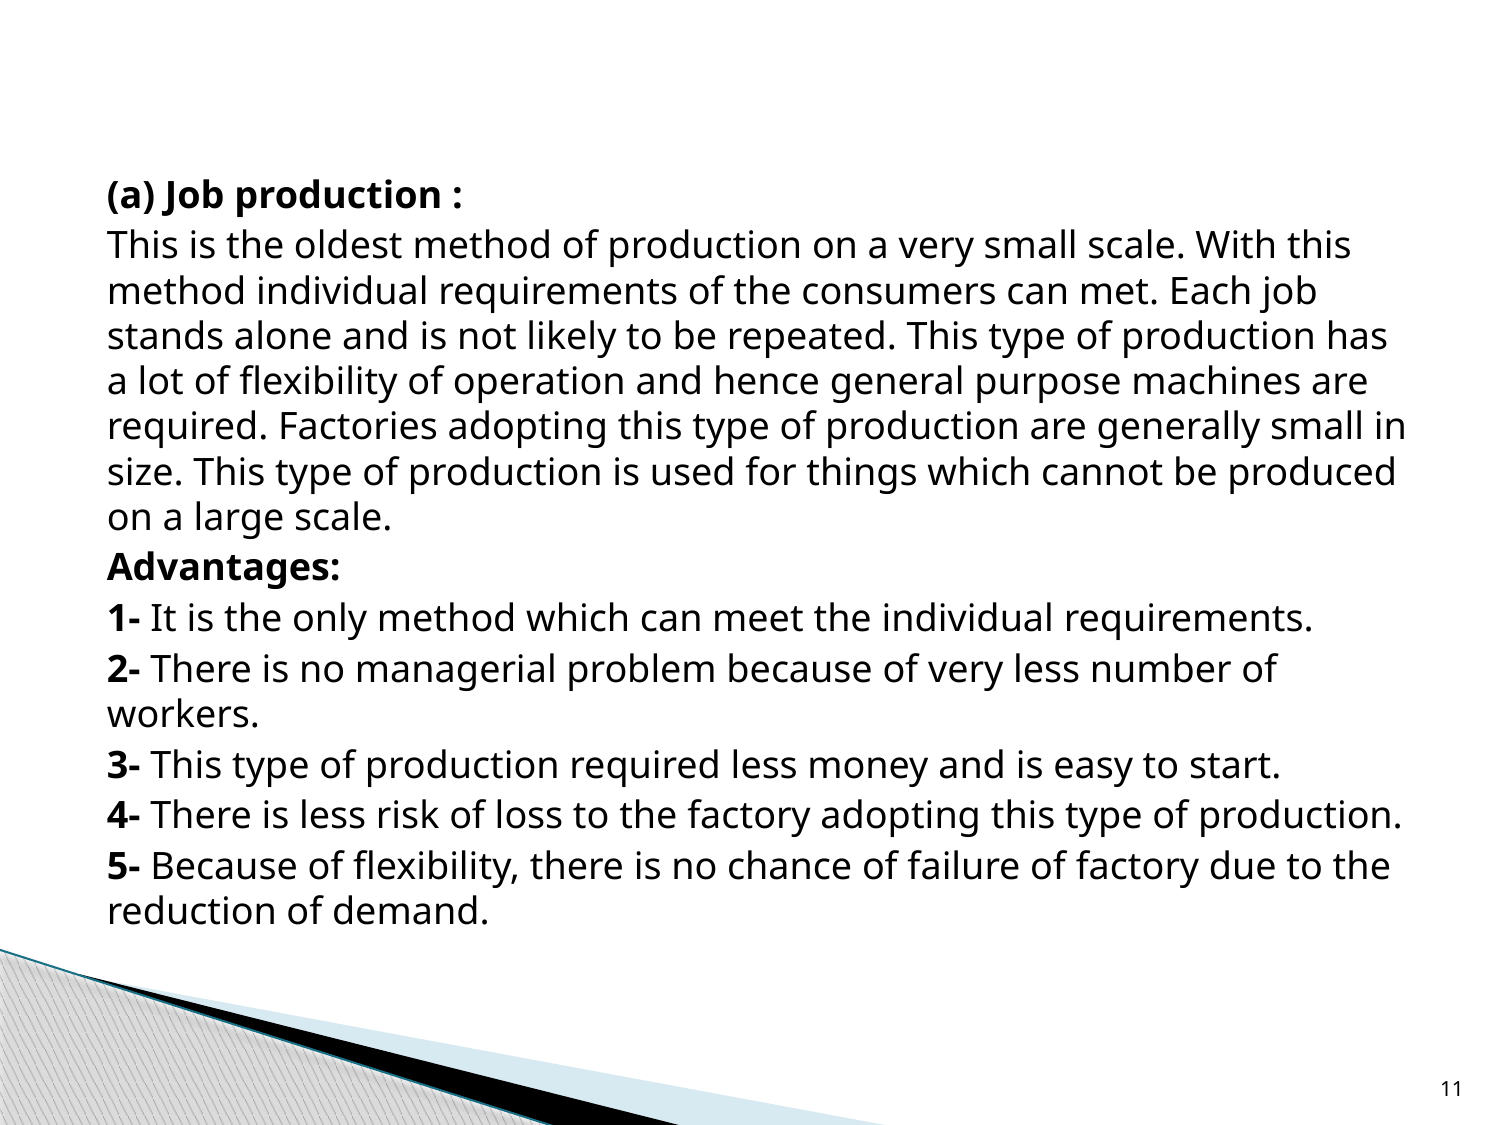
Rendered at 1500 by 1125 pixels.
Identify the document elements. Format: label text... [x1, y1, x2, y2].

slide_number 11 [1418, 1051, 1479, 1112]
list (a) Job production : This is the oldest method of production on a very small scale. With this method individual requirements of the consumers can met. Each job stands alone and is not likely to be repeated. This type of production has a lot of flexibility of operation and hence general purpose machines are required. Factories adopting this type of production are generally small in size. This type of production is used for things which cannot be produced on a large scale. Advantages: 1- It is the only method which can meet the individual requirements. 2- There is no managerial problem because of very less number of workers. 3- This type of production required less money and is easy to start. 4- There is less risk of loss to the factory adopting this type of production. 5- Because of flexibility, there is no chance of failure of factory due to the reduction of demand. [75, 112, 1425, 986]
